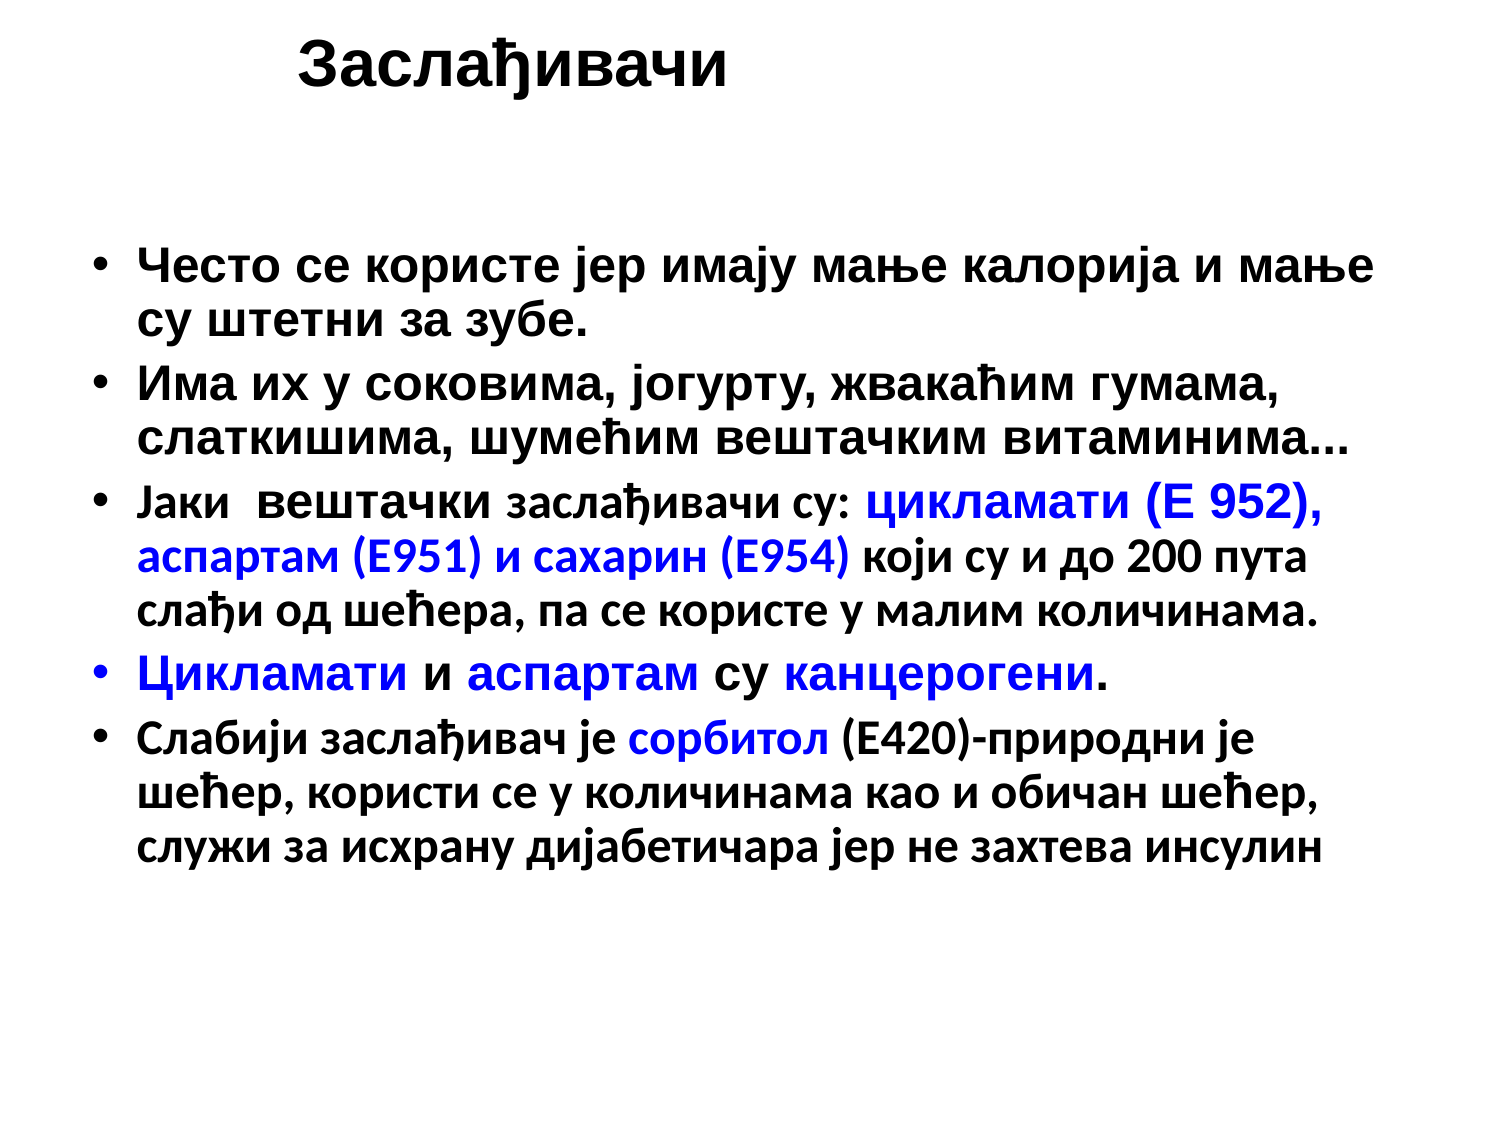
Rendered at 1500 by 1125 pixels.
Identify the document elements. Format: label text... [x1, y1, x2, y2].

title Заслађивачи [297, 0, 1500, 101]
list Често се користе јер имају мање калорија и мање су штетни за зубе. Има их у соковима, јогурту, жвакаћим гумама, слаткишима, шумећим вештачким витаминима... Јаки вештачки заслађивачи су: цикламати (Е 952), аспартам (Е951) и сахарин (Е954) који су и до 200 пута слађи од шећера, па се користе у малим количинама. Цикламати и аспартам су канцерогени. Слабији заслађивач је сорбитол (Е420)-природни је шећер, користи се у количинама као и обичан шећер, служи за исхрану дијабетичара јер не захтева инсулин [76, 231, 1428, 975]
